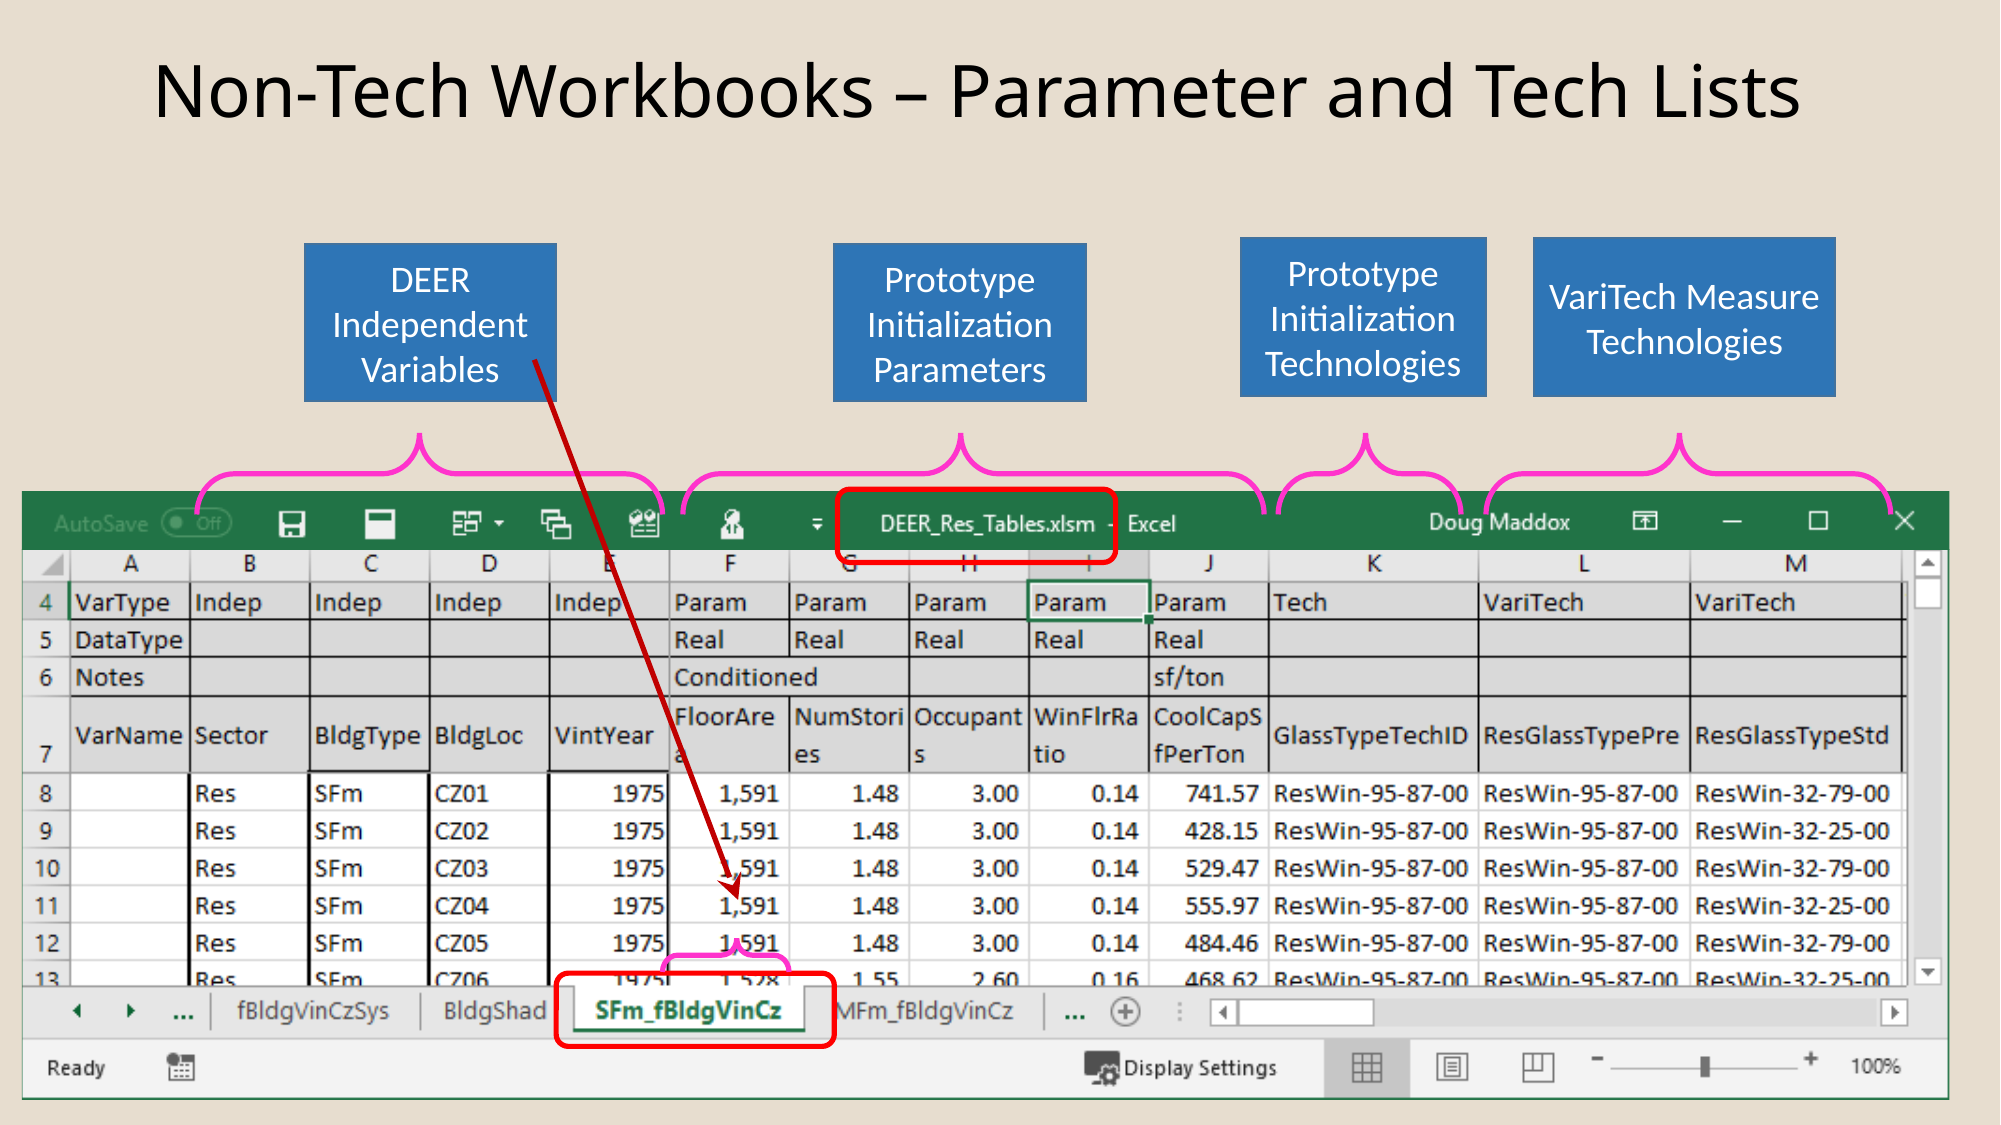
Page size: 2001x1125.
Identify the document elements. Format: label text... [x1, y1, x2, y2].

text_box VariTech Measure Technologies [1533, 237, 1836, 397]
text_box [203, 433, 534, 491]
title Non-Tech Workbooks – Parameter and Tech Lists [137, 37, 1863, 150]
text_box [534, 359, 739, 900]
picture [21, 491, 1950, 1100]
text_box Prototype Initialization Technologies [1240, 237, 1487, 397]
text_box DEER Independent Variables [304, 243, 557, 402]
text_box [1492, 433, 1885, 491]
text_box [1284, 433, 1455, 491]
text_box [739, 433, 1258, 491]
text_box Prototype Initialization Parameters [833, 243, 1087, 402]
